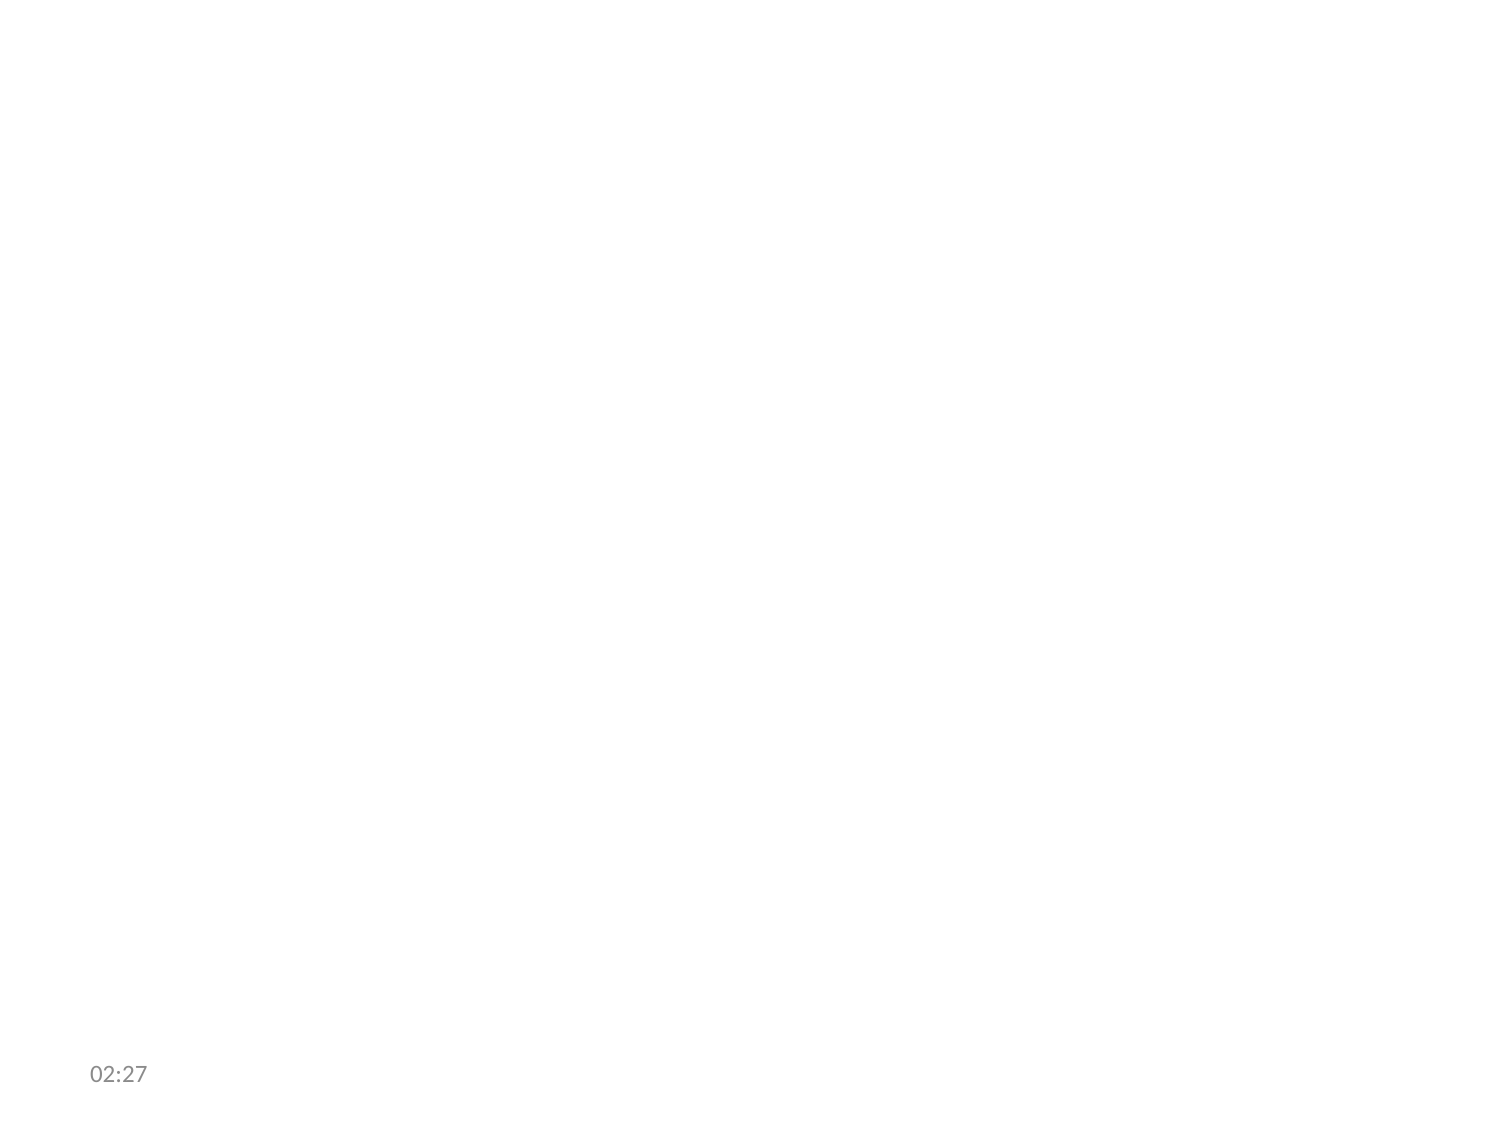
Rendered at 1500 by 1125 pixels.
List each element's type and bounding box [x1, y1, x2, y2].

slide_number [75, 1042, 425, 1103]
